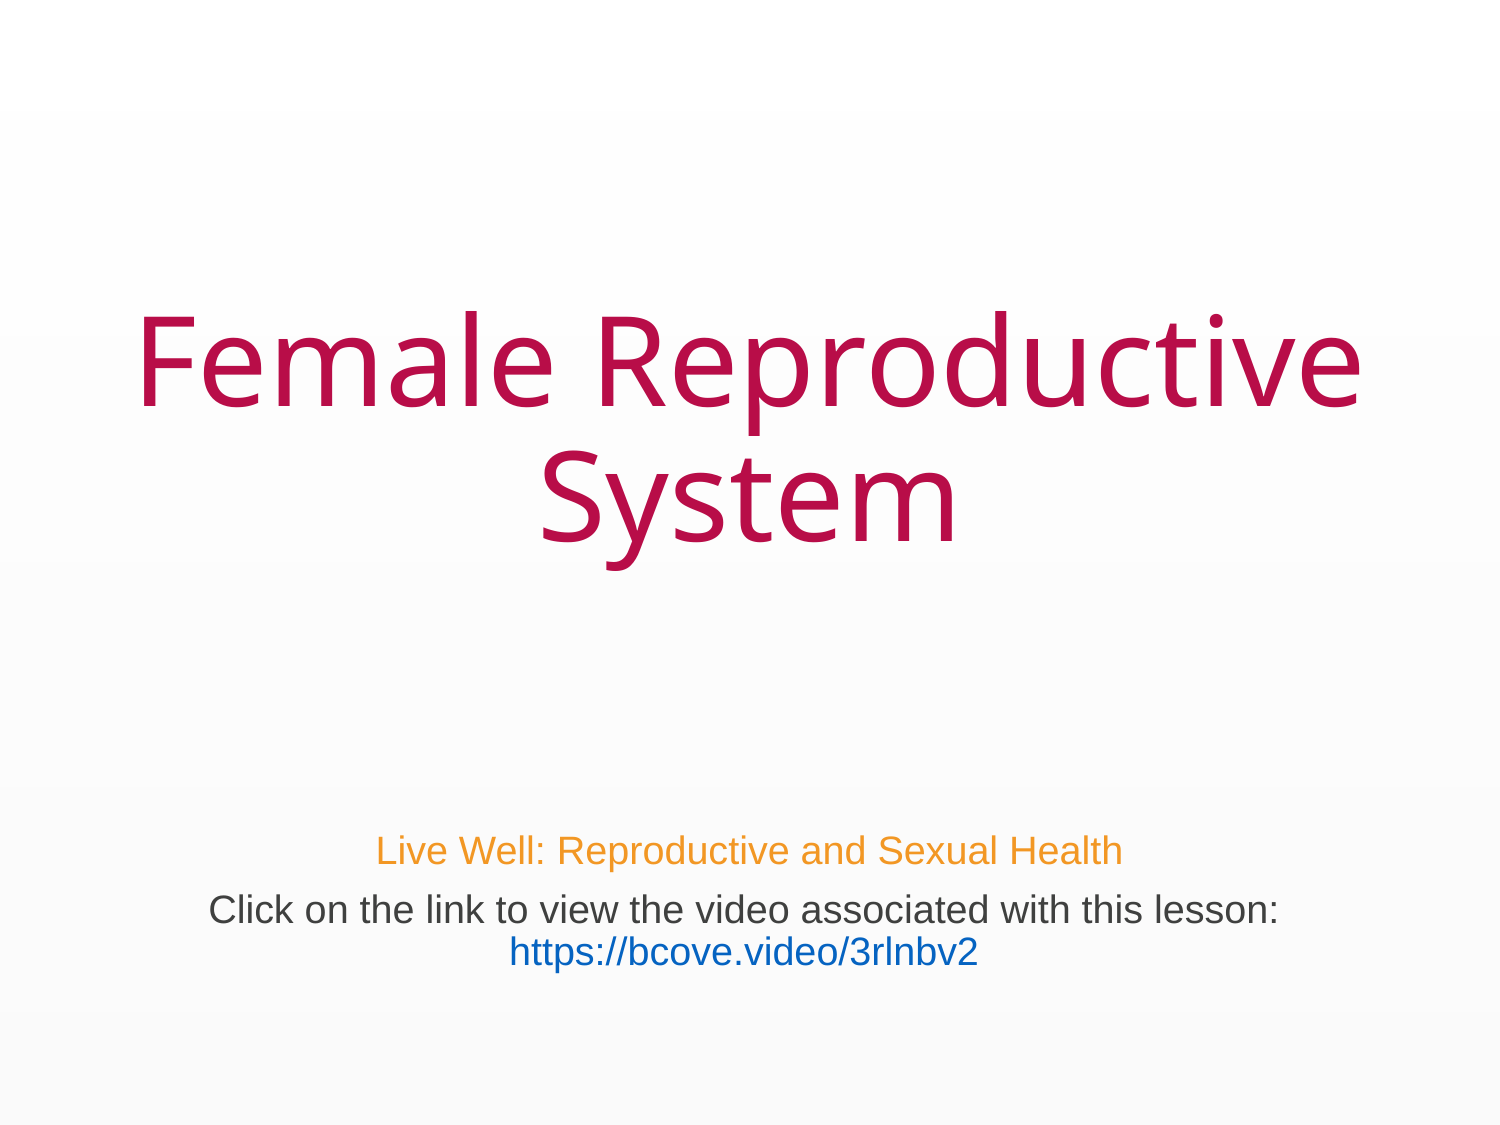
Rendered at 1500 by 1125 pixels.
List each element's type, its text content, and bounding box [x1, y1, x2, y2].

subtitle Live Well: Reproductive and Sexual Health Click on the link to view the video associated with this lesson: https://bcove.video/3rlnbv2 [187, 822, 1313, 984]
title Female Reproductive System [112, 184, 1388, 576]
